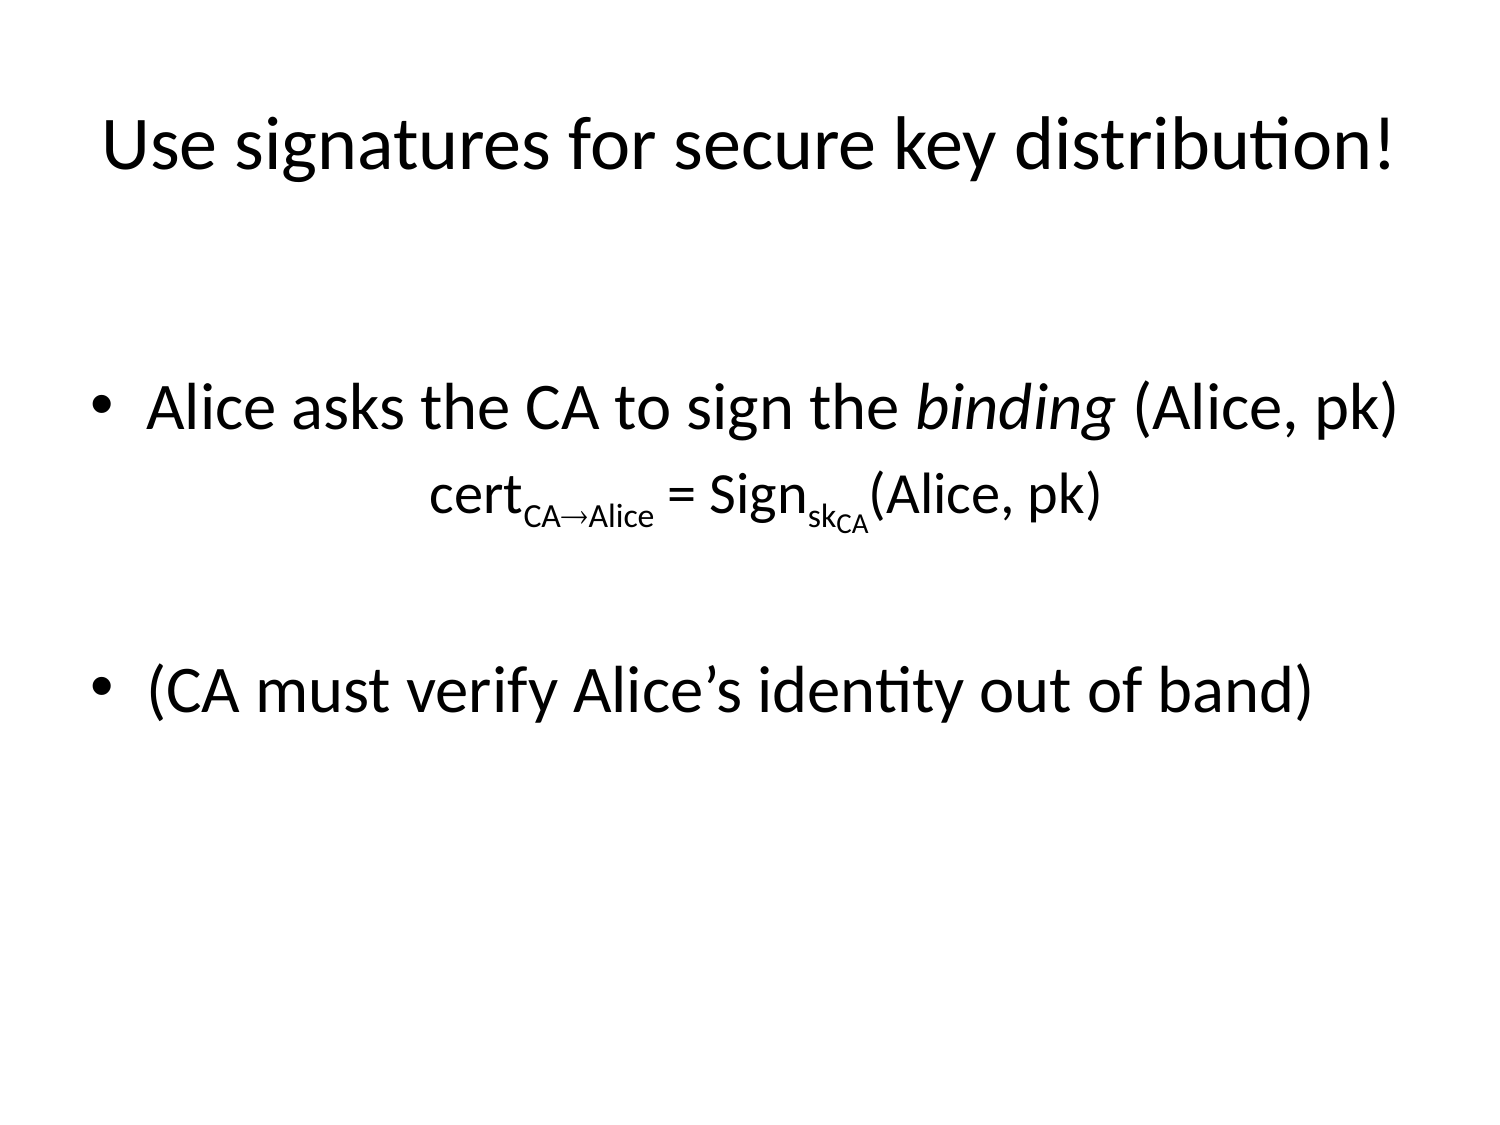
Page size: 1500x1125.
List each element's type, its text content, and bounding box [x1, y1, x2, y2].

title Use signatures for secure key distribution! [75, 45, 1425, 233]
list Alice asks the CA to sign the binding (Alice, pk) certCAAlice = SignskCA(Alice, pk) (CA must verify Alice’s identity out of band) [75, 262, 1425, 1005]
